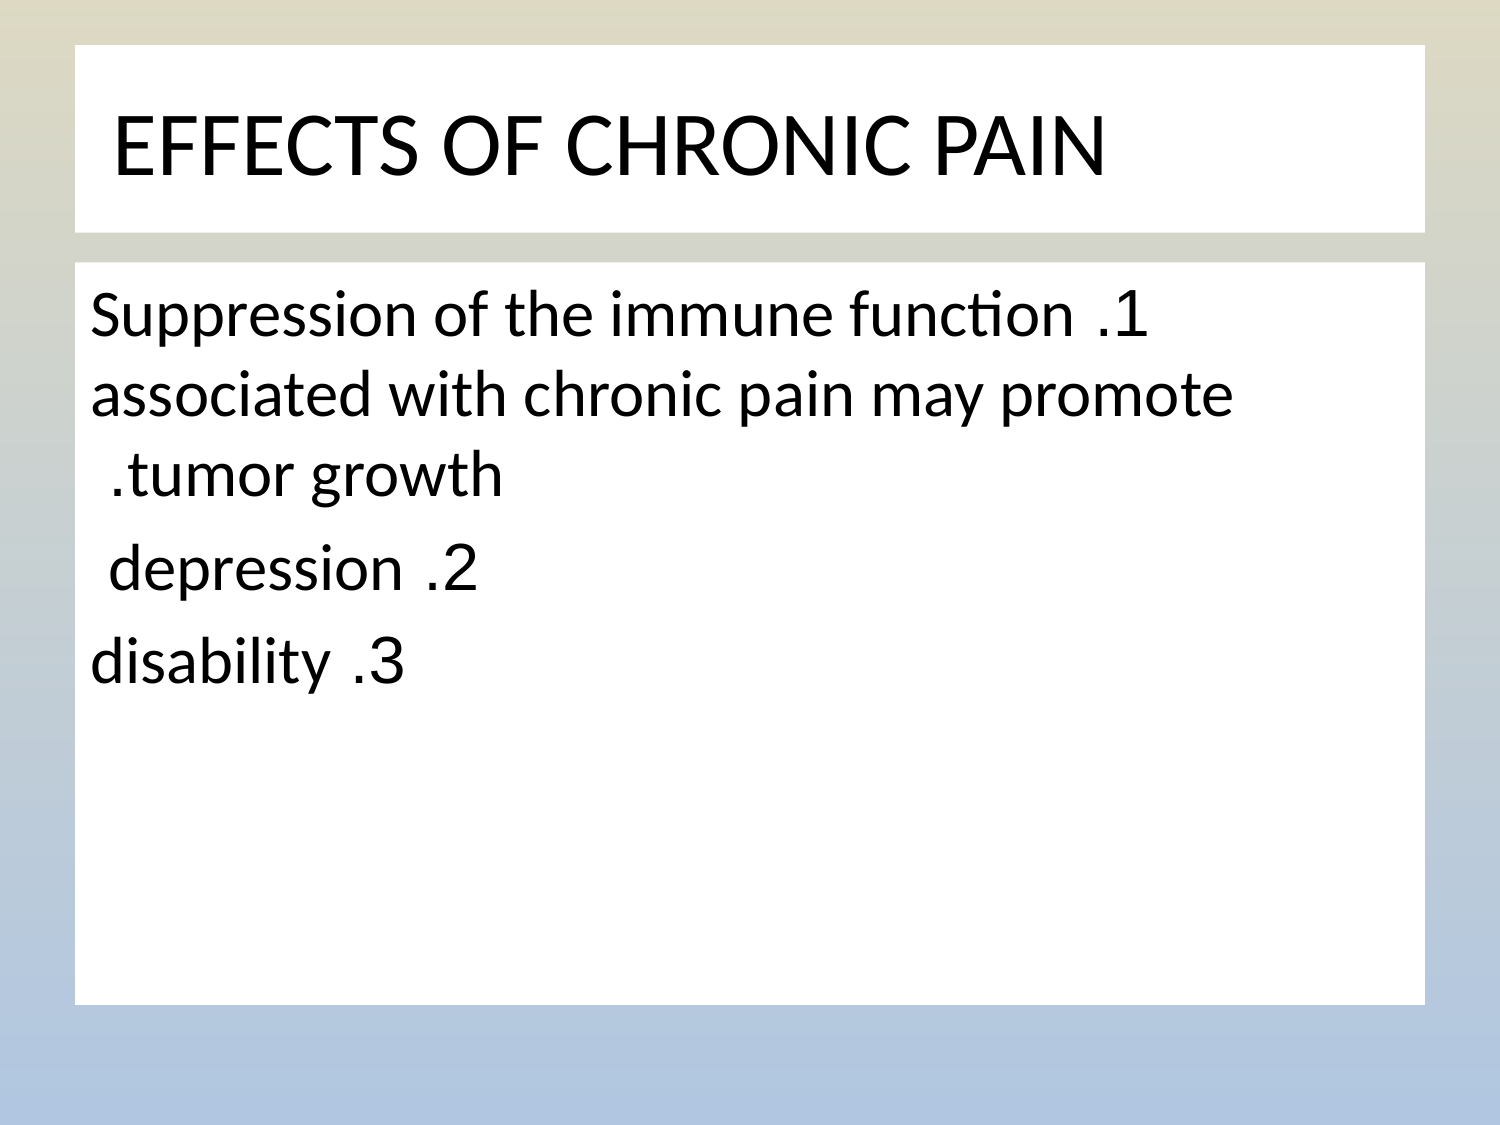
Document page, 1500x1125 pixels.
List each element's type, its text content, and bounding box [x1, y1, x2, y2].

list 1. Suppression of the immune function associated with chronic pain may promote tumor growth. 2. depression 3. disability [74, 262, 1426, 1006]
title EFFECTS OF CHRONIC PAIN [74, 44, 1426, 233]
